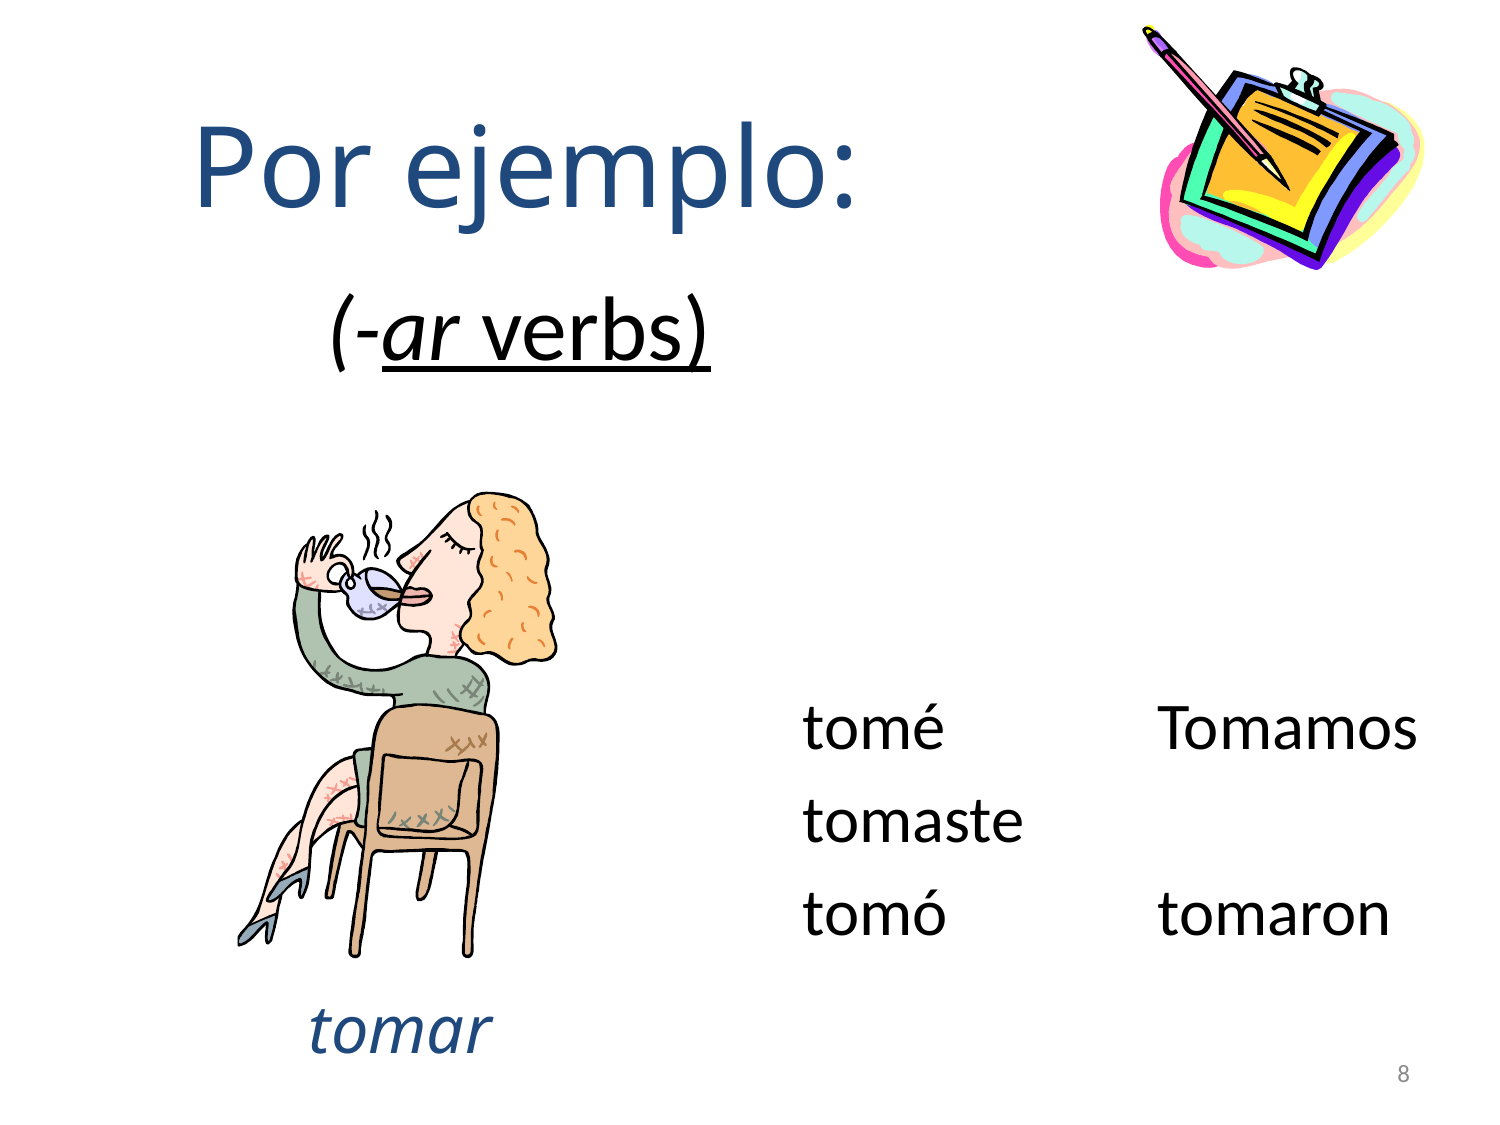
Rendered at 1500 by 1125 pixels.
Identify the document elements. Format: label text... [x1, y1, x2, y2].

list tomé tomaste tomó [787, 675, 1105, 963]
title (-ar verbs) [262, 262, 775, 385]
list Tomamos tomaron [1142, 675, 1500, 963]
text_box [237, 487, 562, 1075]
text_box Por ejemplo: [175, 87, 875, 238]
picture [1137, 19, 1430, 276]
slide_number 8 [1074, 1042, 1425, 1103]
